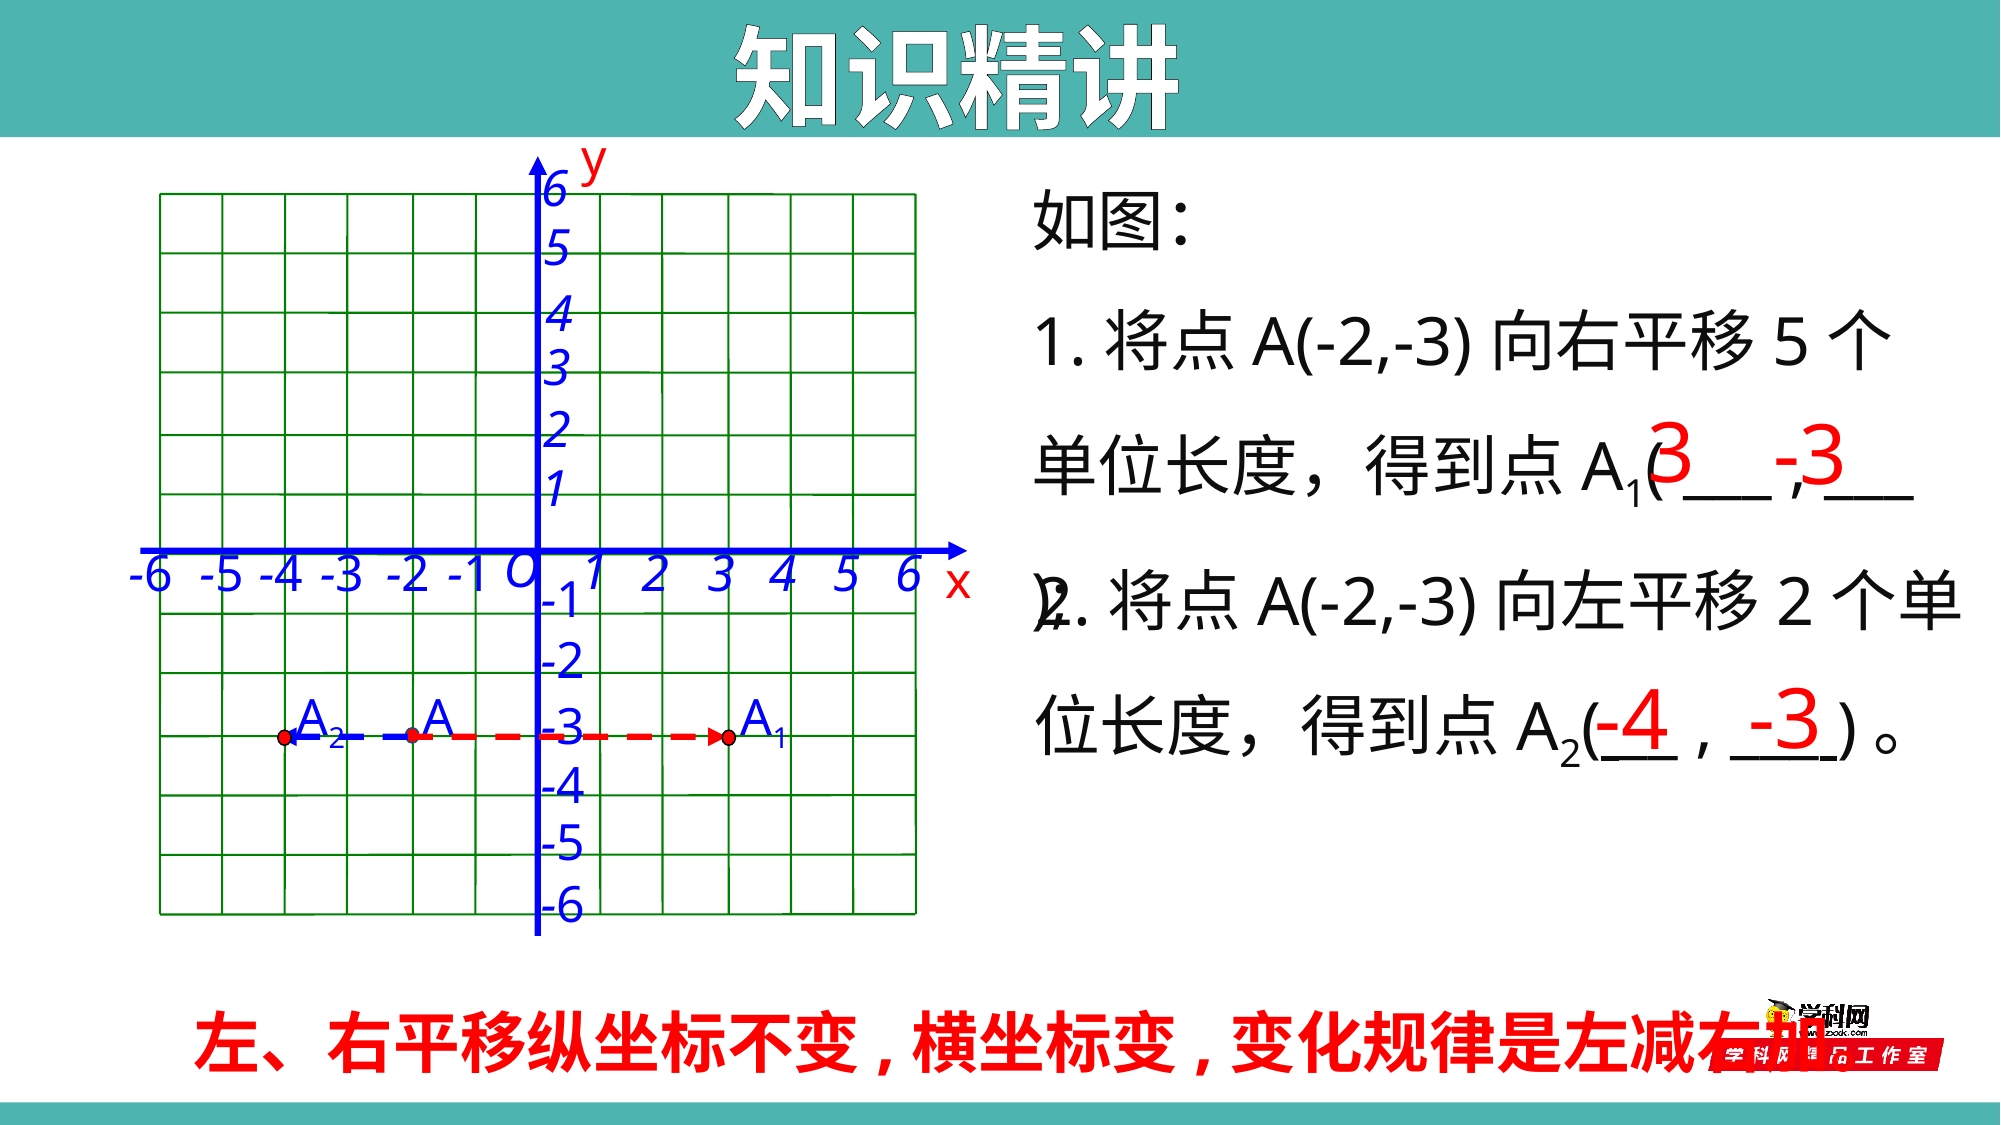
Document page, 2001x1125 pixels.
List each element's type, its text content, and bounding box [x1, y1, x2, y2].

text_box 左、右平移纵坐标不变,横坐标变,变化规律是左减右加。 [178, 953, 1863, 1125]
text_box -3 [1714, 608, 1856, 773]
picture [1863, 1038, 1944, 1071]
text_box 3 [1599, 342, 1742, 507]
text_box -3 [1739, 343, 1881, 509]
text_box 如图： 1.将点A(-2,-3)向右平移5个单位长度，得到点A1( ___ , ___ ); [1016, 131, 1945, 511]
text_box -4 [1560, 608, 1703, 774]
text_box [525, 655, 609, 940]
picture [1863, 999, 1869, 1037]
text_box 知识精讲 [717, 0, 1197, 150]
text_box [159, 655, 520, 915]
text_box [159, 193, 520, 532]
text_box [113, 533, 937, 646]
text_box 2.将点A(-2,-3)向左平移2个单 位长度，得到点A2( __ , ___ )。 [1003, 511, 1981, 783]
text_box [721, 678, 846, 754]
text_box x [940, 540, 1024, 616]
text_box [405, 677, 490, 754]
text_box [277, 678, 401, 754]
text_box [613, 193, 917, 532]
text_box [525, 148, 609, 532]
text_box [613, 655, 917, 915]
text_box y [528, 117, 659, 192]
